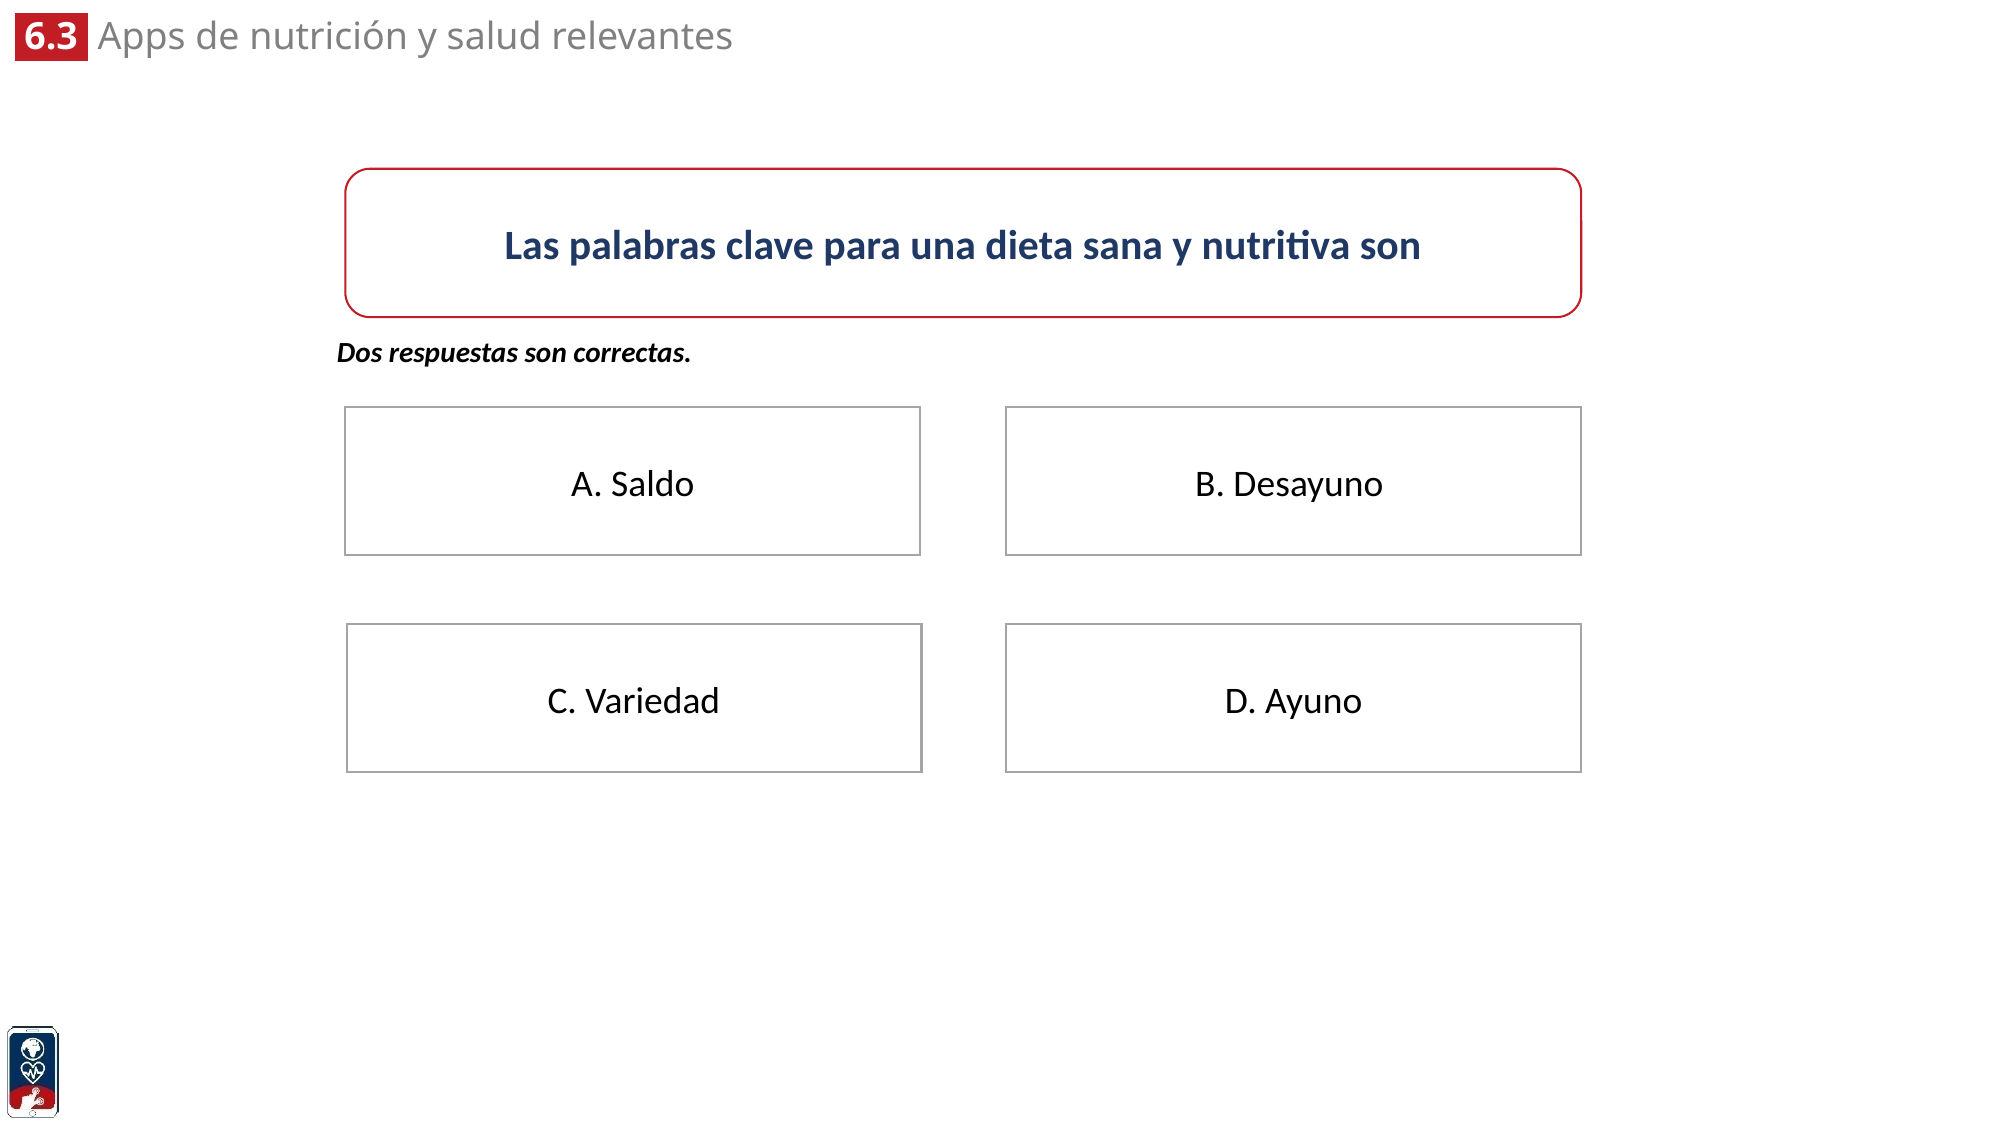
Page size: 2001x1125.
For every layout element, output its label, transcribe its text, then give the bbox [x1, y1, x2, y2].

text_box Las palabras clave para una dieta sana y nutritiva son [344, 167, 1583, 319]
text_box C. Variedad [346, 623, 923, 773]
text_box A. Saldo [344, 406, 921, 556]
picture [7, 1026, 59, 1118]
text_box Dos respuestas son correctas. [322, 325, 707, 376]
text_box B. Desayuno [1005, 406, 1582, 556]
text_box D. Ayuno [1005, 623, 1582, 773]
